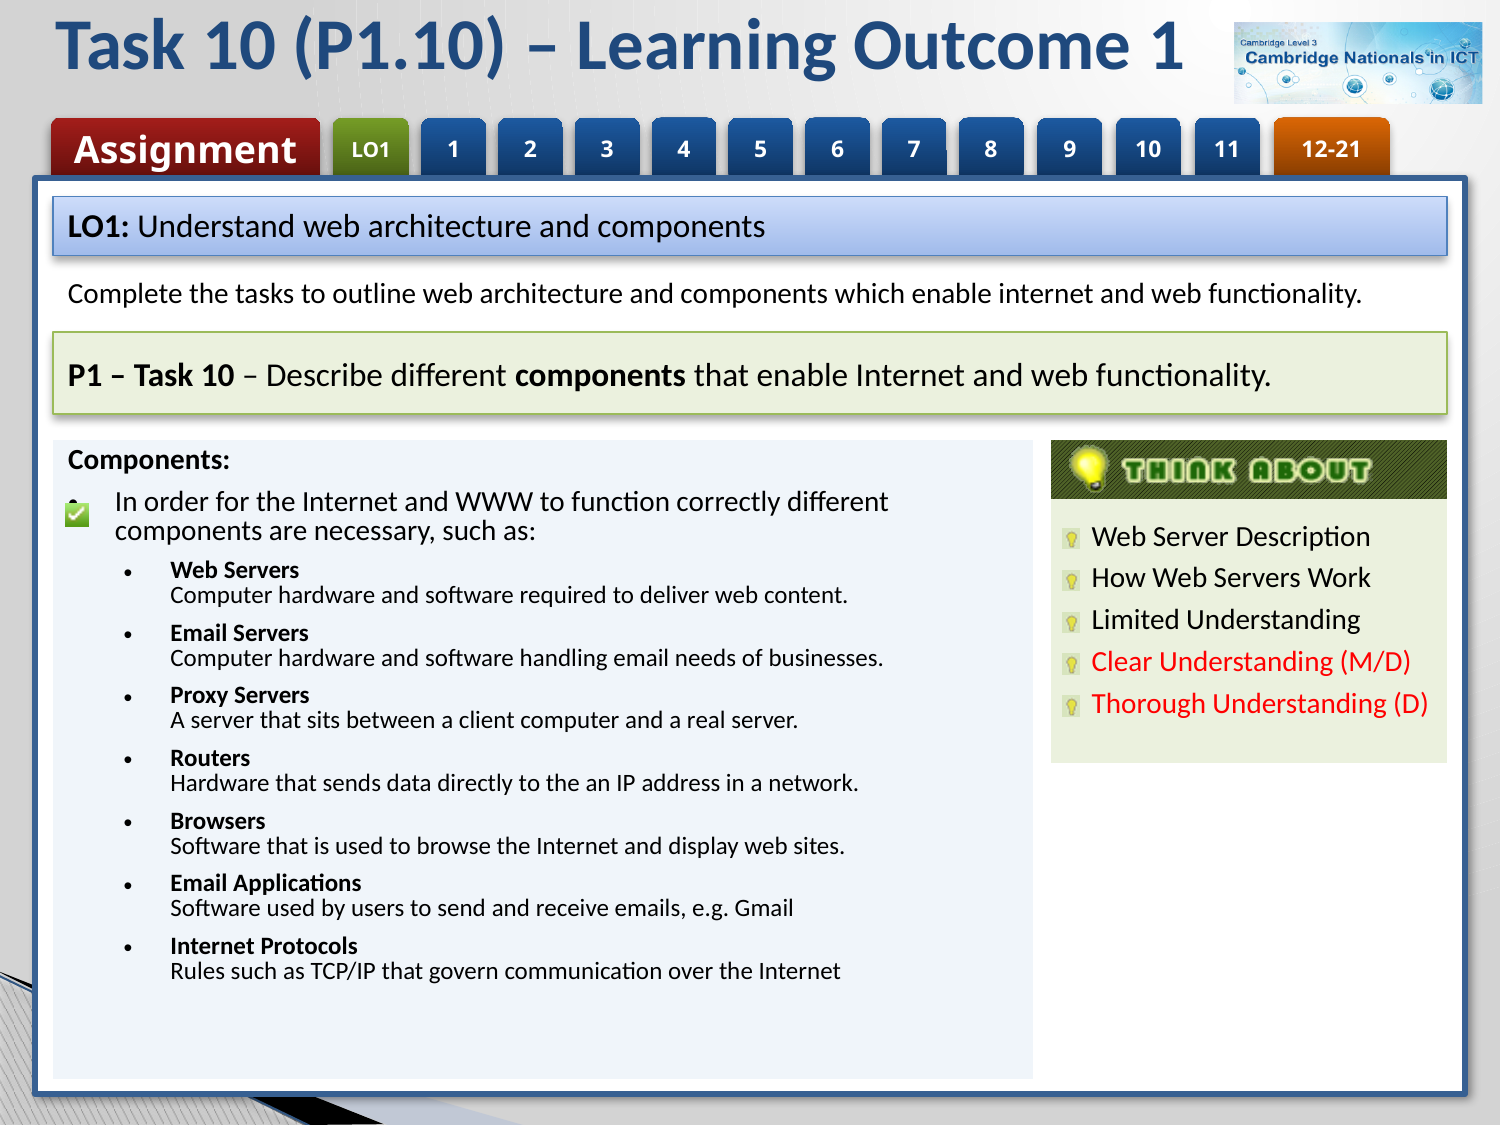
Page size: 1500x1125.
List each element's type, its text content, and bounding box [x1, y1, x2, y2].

picture [1062, 612, 1080, 633]
table_header [1051, 440, 1447, 499]
text_box LO1: Understand web architecture and components [52, 196, 1448, 256]
table_cell Web Server Description How Web Servers Work Limited Understanding Clear Understanding (M/D) Thorough Understanding (D) [1051, 499, 1447, 763]
picture [1391, 22, 1483, 104]
text_box P1 – Task 10 – Describe different components that enable Internet and web functionality. [52, 331, 1448, 415]
text_box [35, 178, 1465, 1094]
picture [65, 503, 89, 527]
picture [1062, 528, 1080, 549]
picture [1068, 442, 1377, 498]
table_header Components: In order for the Internet and WWW to function correctly different components are necessary, such as: Web Servers Computer hardware and software required to deliver web content. Email Servers Computer hardware and software handling email needs of businesses. Proxy Servers A server that sits between a client computer and a real server. Routers Hardware that sends data directly to the an IP address in a network. Browsers Software that is used to browse the Internet and display web sites. Email Applications Software used by users to send and receive emails, e.g. Gmail Internet Protocols Rules such as TCP/IP that govern communication over the Internet [53, 440, 1033, 1079]
picture [1062, 653, 1080, 675]
picture [1062, 570, 1080, 591]
title Task 10 (P1.10) – Learning Outcome 1 [40, 0, 1391, 122]
text_box Complete the tasks to outline web architecture and components which enable internet and web functionality. [53, 267, 1447, 317]
picture [281, 1114, 303, 1125]
picture [1062, 695, 1080, 717]
